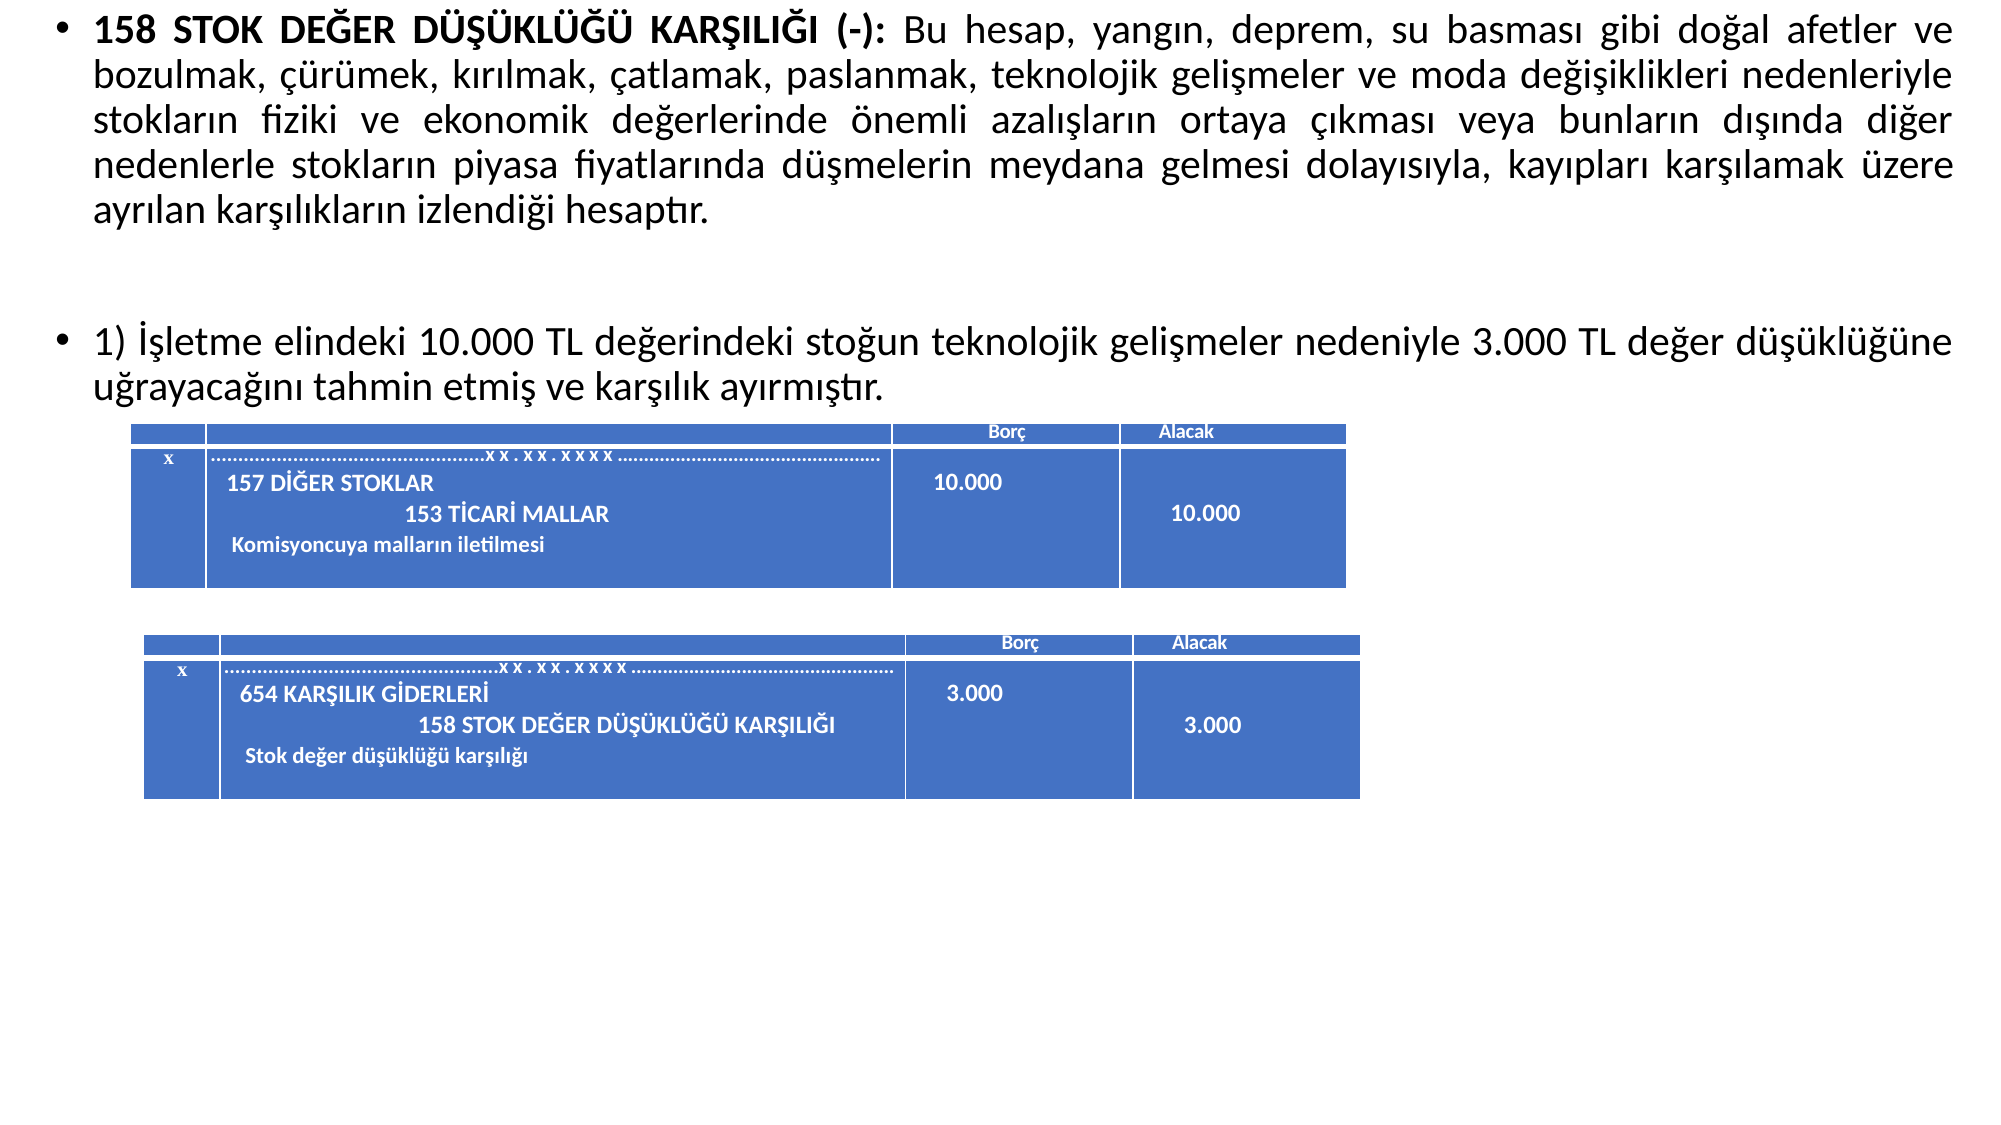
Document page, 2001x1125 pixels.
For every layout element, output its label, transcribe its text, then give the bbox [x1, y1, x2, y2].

table_cell 10.000 [893, 449, 1119, 588]
table_cell x [131, 449, 205, 588]
table_header Borç [893, 424, 1119, 444]
table_header Borç [906, 635, 1132, 655]
table_cell x [144, 661, 219, 799]
table_cell ..................................................xx.xx.xxxx.................................................. 654 KARŞILIK GİDERLERİ 158 STOK DEĞER DÜŞÜKLÜĞÜ KARŞILIĞI Stok değer düşüklüğü karşılığı [221, 661, 905, 799]
table_header [131, 424, 205, 444]
table_header [144, 635, 219, 655]
table_header Alacak [1121, 424, 1346, 444]
table_header [221, 635, 905, 655]
table_header [207, 424, 891, 444]
table_cell 10.000 [1121, 449, 1346, 588]
table_cell ..................................................xx.xx.xxxx.................................................. 157 DİĞER STOKLAR 153 TİCARİ MALLAR Komisyoncuya malların iletilmesi [207, 449, 891, 588]
table_cell 3.000 [906, 661, 1132, 799]
list 158 STOK DEĞER DÜŞÜKLÜĞÜ KARŞILIĞI (-): Bu hesap, yangın, deprem, su basması gibi doğal afetler ve bozulmak, çürümek, kırılmak, çatlamak, paslanmak, teknolojik gelişmeler ve moda değişiklikleri nedenleriyle stokların fiziki ve ekonomik değerlerinde önemli azalışların ortaya çıkması veya bunların dışında diğer nedenlerle stokların piyasa fiyatlarında düşmelerin meydana gelmesi dolayısıyla, kayıpları karşılamak üzere ayrılan karşılıkların izlendiği hesaptır. 1) İşletme elindeki 10.000 TL değerindeki stoğun teknolojik gelişmeler nedeniyle 3.000 TL değer düşüklüğüne uğrayacağını tahmin etmiş ve karşılık ayırmıştır. [40, 0, 1970, 1102]
table_cell 3.000 [1134, 661, 1360, 799]
table_header Alacak [1134, 635, 1360, 655]
